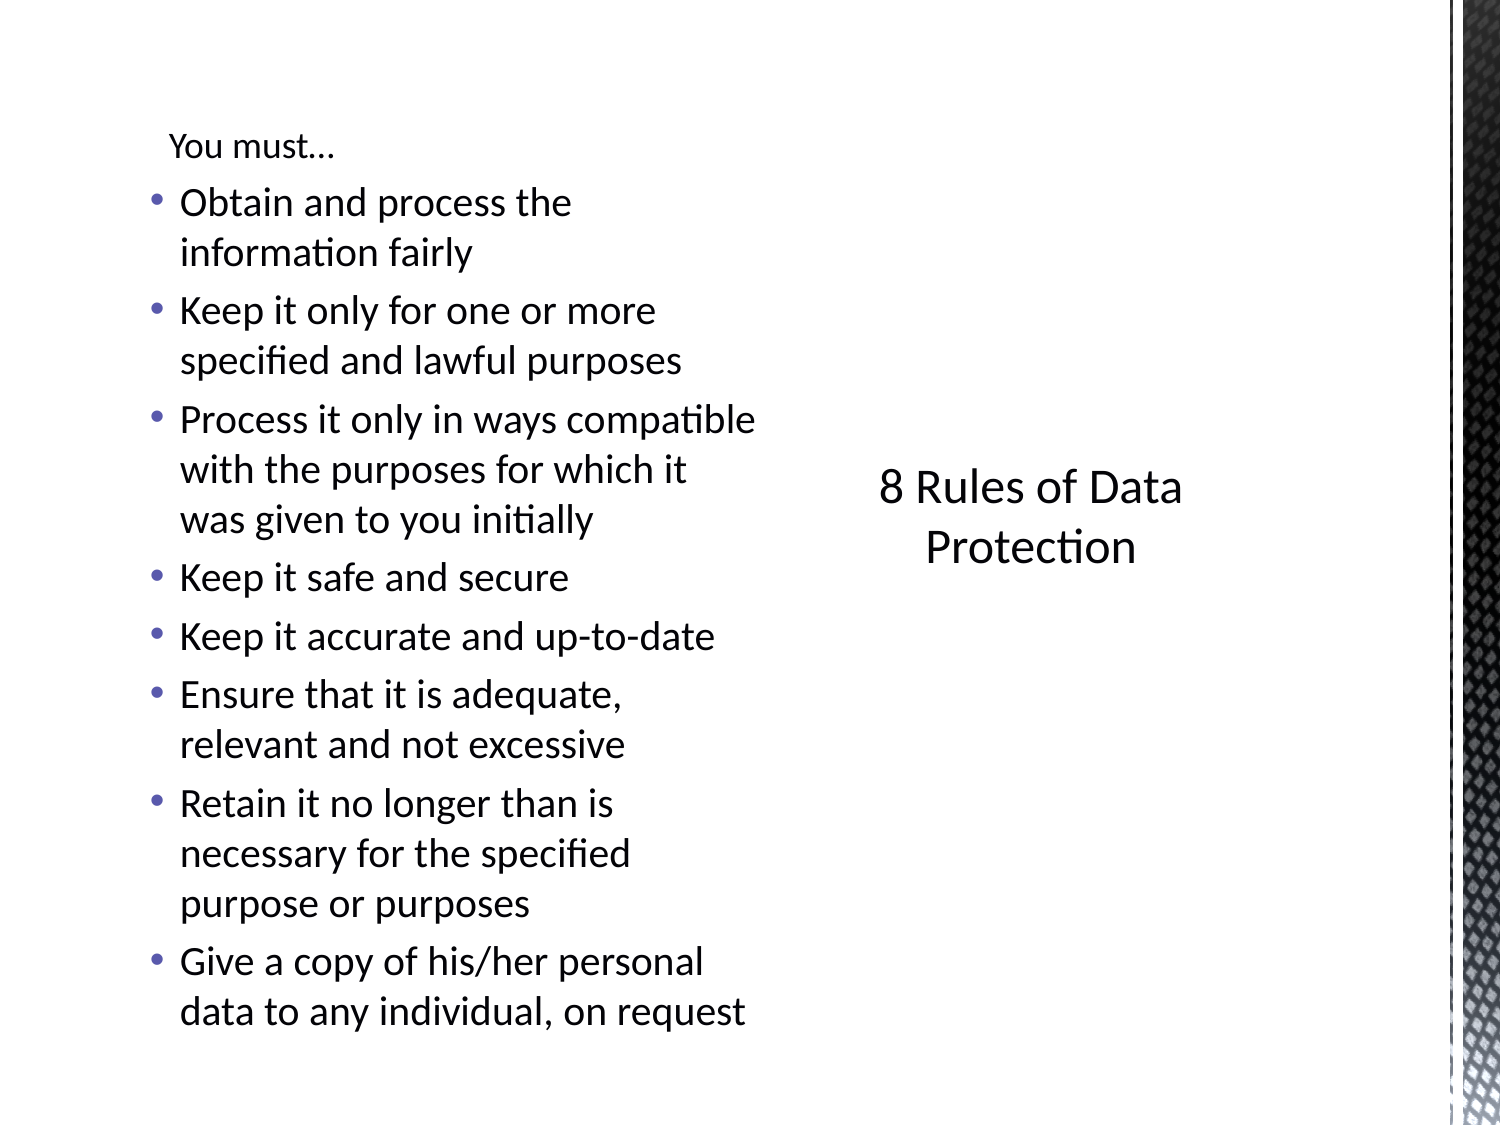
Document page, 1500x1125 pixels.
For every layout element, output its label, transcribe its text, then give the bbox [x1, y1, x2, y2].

title 8 Rules of Data Protection [800, 75, 1263, 1013]
list You must… Obtain and process the information fairly Keep it only for one or more specified and lawful purposes Process it only in ways compatible with the purposes for which it was given to you initially Keep it safe and secure Keep it accurate and up-to-date Ensure that it is adequate, relevant and not excessive Retain it no longer than is necessary for the specified purpose or purposes Give a copy of his/her personal data to any individual, on request [134, 113, 774, 1047]
picture [1447, 0, 1500, 1125]
